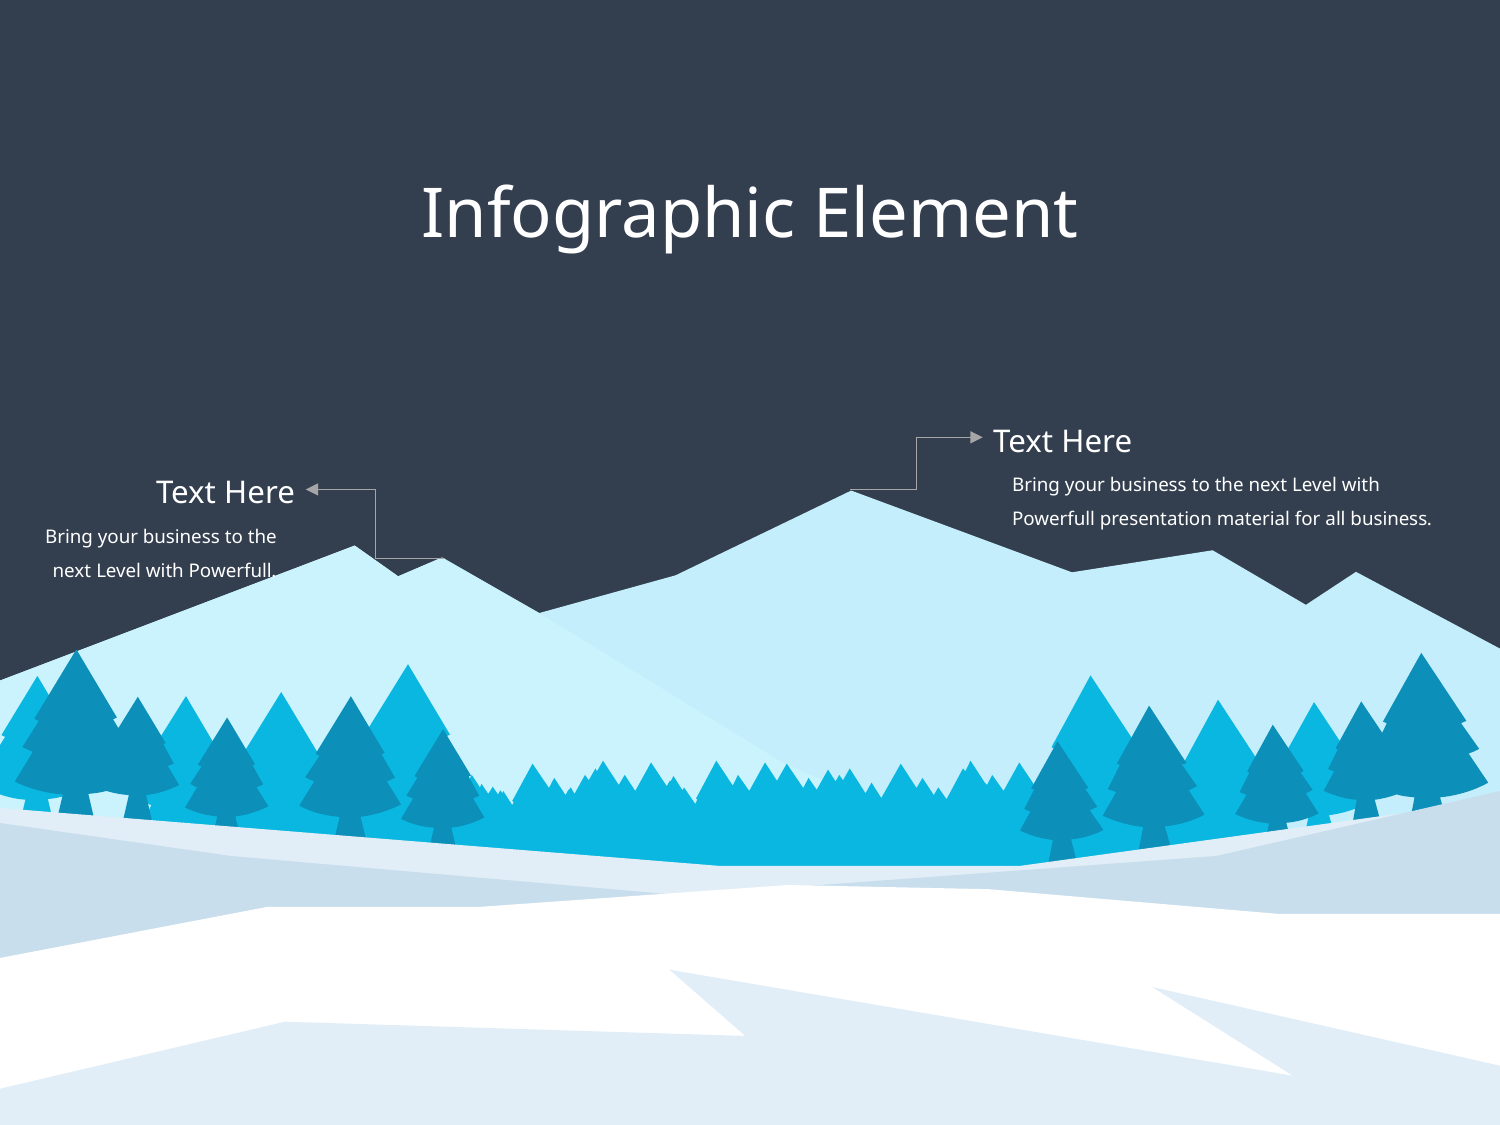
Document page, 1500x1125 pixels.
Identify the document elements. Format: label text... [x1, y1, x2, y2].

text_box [849, 437, 983, 490]
text_box Text Here [141, 465, 310, 490]
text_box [305, 489, 445, 559]
text_box Bring your business to the next Level with Powerfull presentation material for all business. [997, 454, 1467, 490]
text_box Text Here [978, 413, 1148, 466]
text_box Infographic Element [406, 161, 1094, 259]
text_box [0, 490, 1500, 1125]
